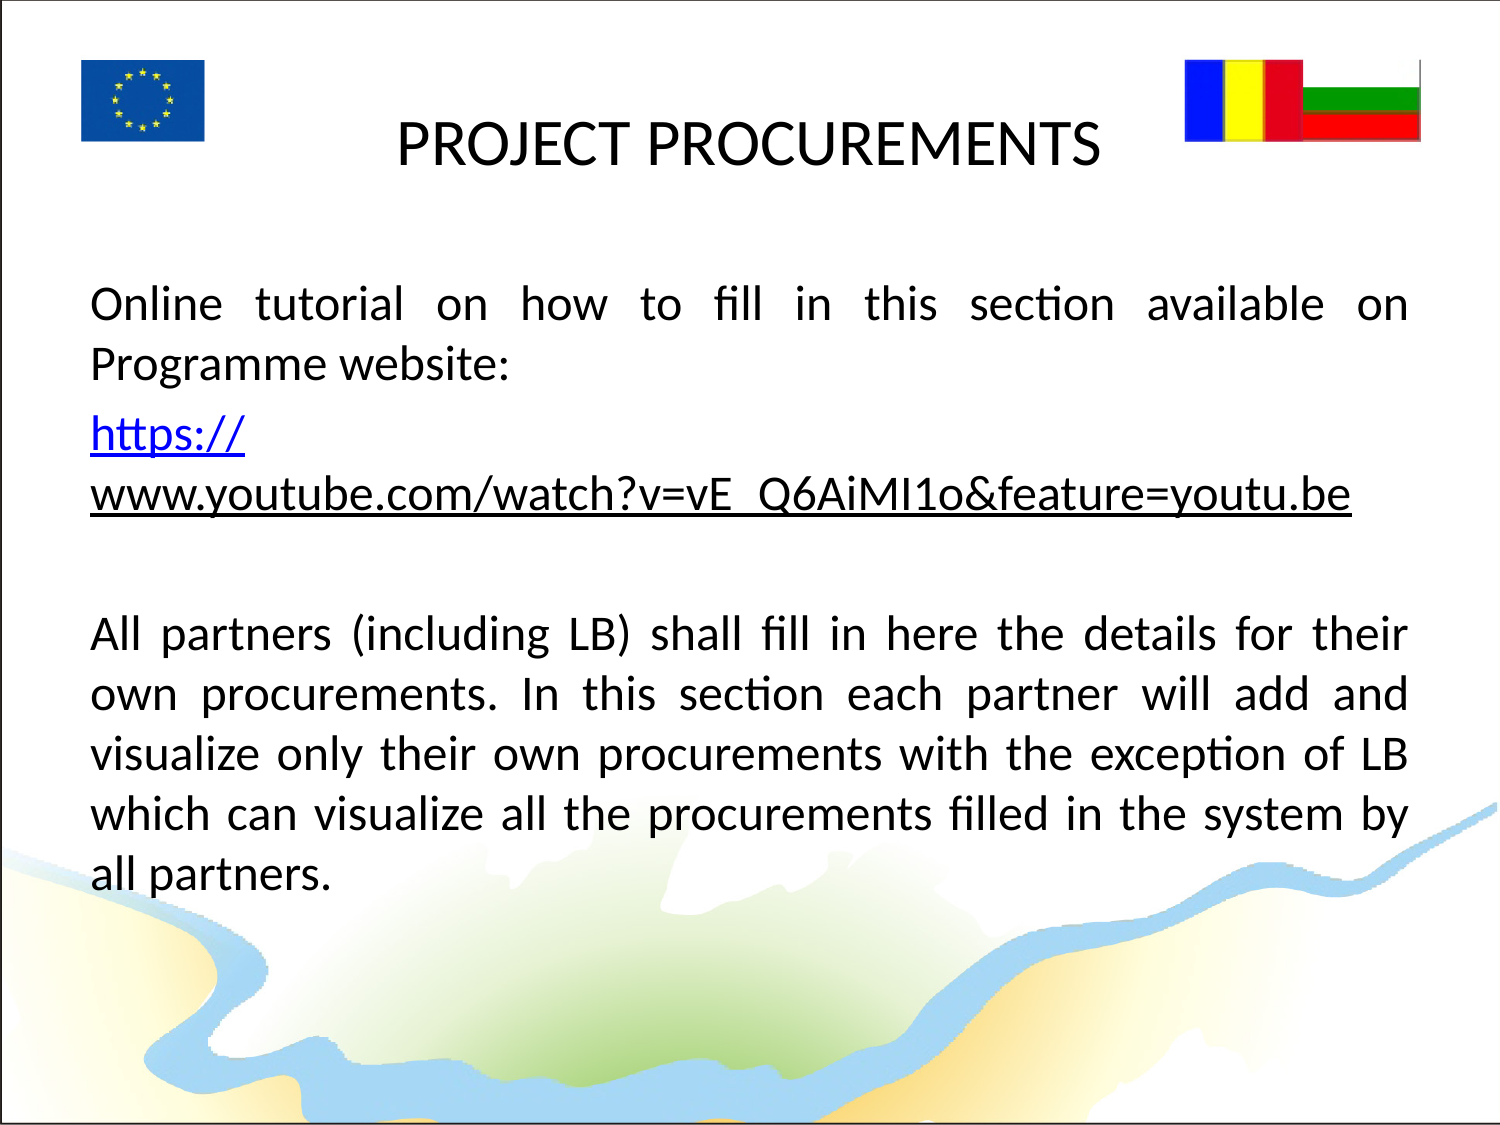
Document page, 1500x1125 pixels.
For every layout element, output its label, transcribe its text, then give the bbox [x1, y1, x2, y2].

list Online tutorial on how to fill in this section available on Programme website: https://www.youtube.com/watch?v=vE_Q6AiMI1o&feature=youtu.be All partners (including LB) shall fill in here the details for their own procurements. In this section each partner will add and visualize only their own procurements with the exception of LB which can visualize all the procurements filled in the system by all partners. [74, 262, 1426, 1006]
title PROJECT PROCUREMENTS [74, 44, 1426, 233]
picture [0, 0, 1500, 1125]
